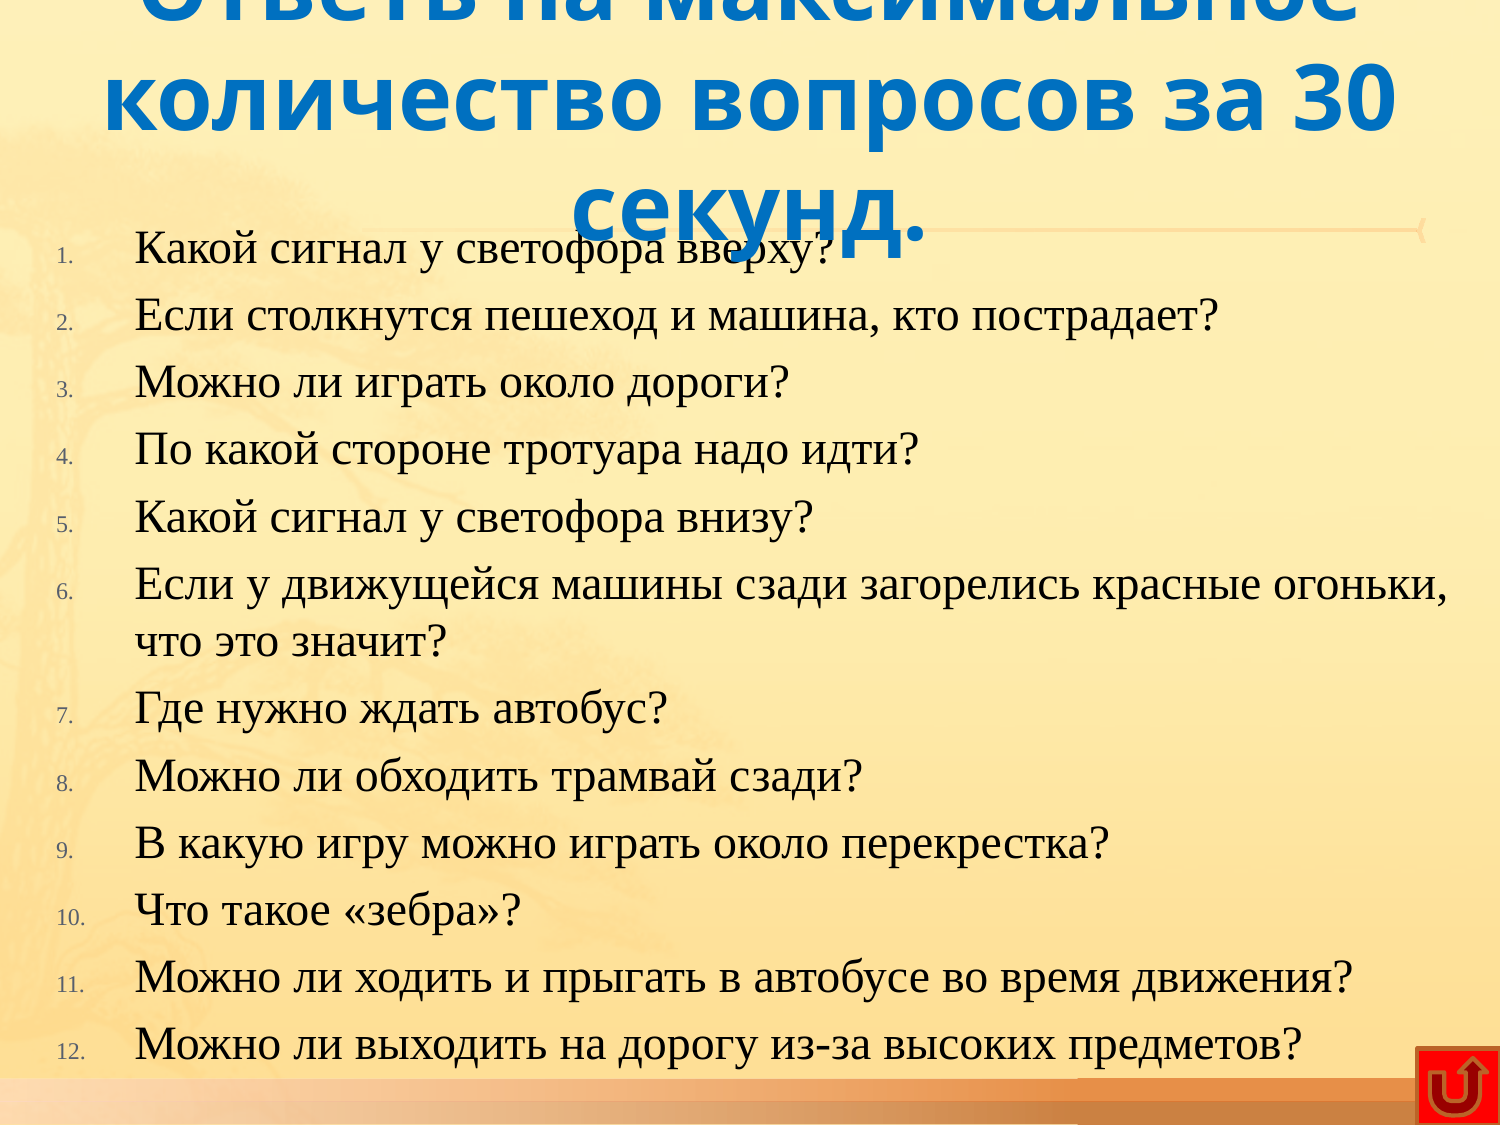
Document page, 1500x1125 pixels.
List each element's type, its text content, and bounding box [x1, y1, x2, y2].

title Ответь на максимальное количество вопросов за 30 секунд. [41, 0, 1459, 188]
list Какой сигнал у светофора вверху? Если столкнутся пешеход и машина, кто пострадает? Можно ли играть около дороги? По какой стороне тротуара надо идти? Какой сигнал у светофора внизу? Если у движущейся машины сзади загорелись красные огоньки, что это значит? Где нужно ждать автобус? Можно ли обходить трамвай сзади? В какую игру можно играть около перекрестка? Что такое «зебра»? Можно ли ходить и прыгать в автобусе во время движения? Можно ли выходить на дорогу из-за высоких предметов? [41, 208, 1500, 1083]
text_box [1415, 1046, 1500, 1125]
